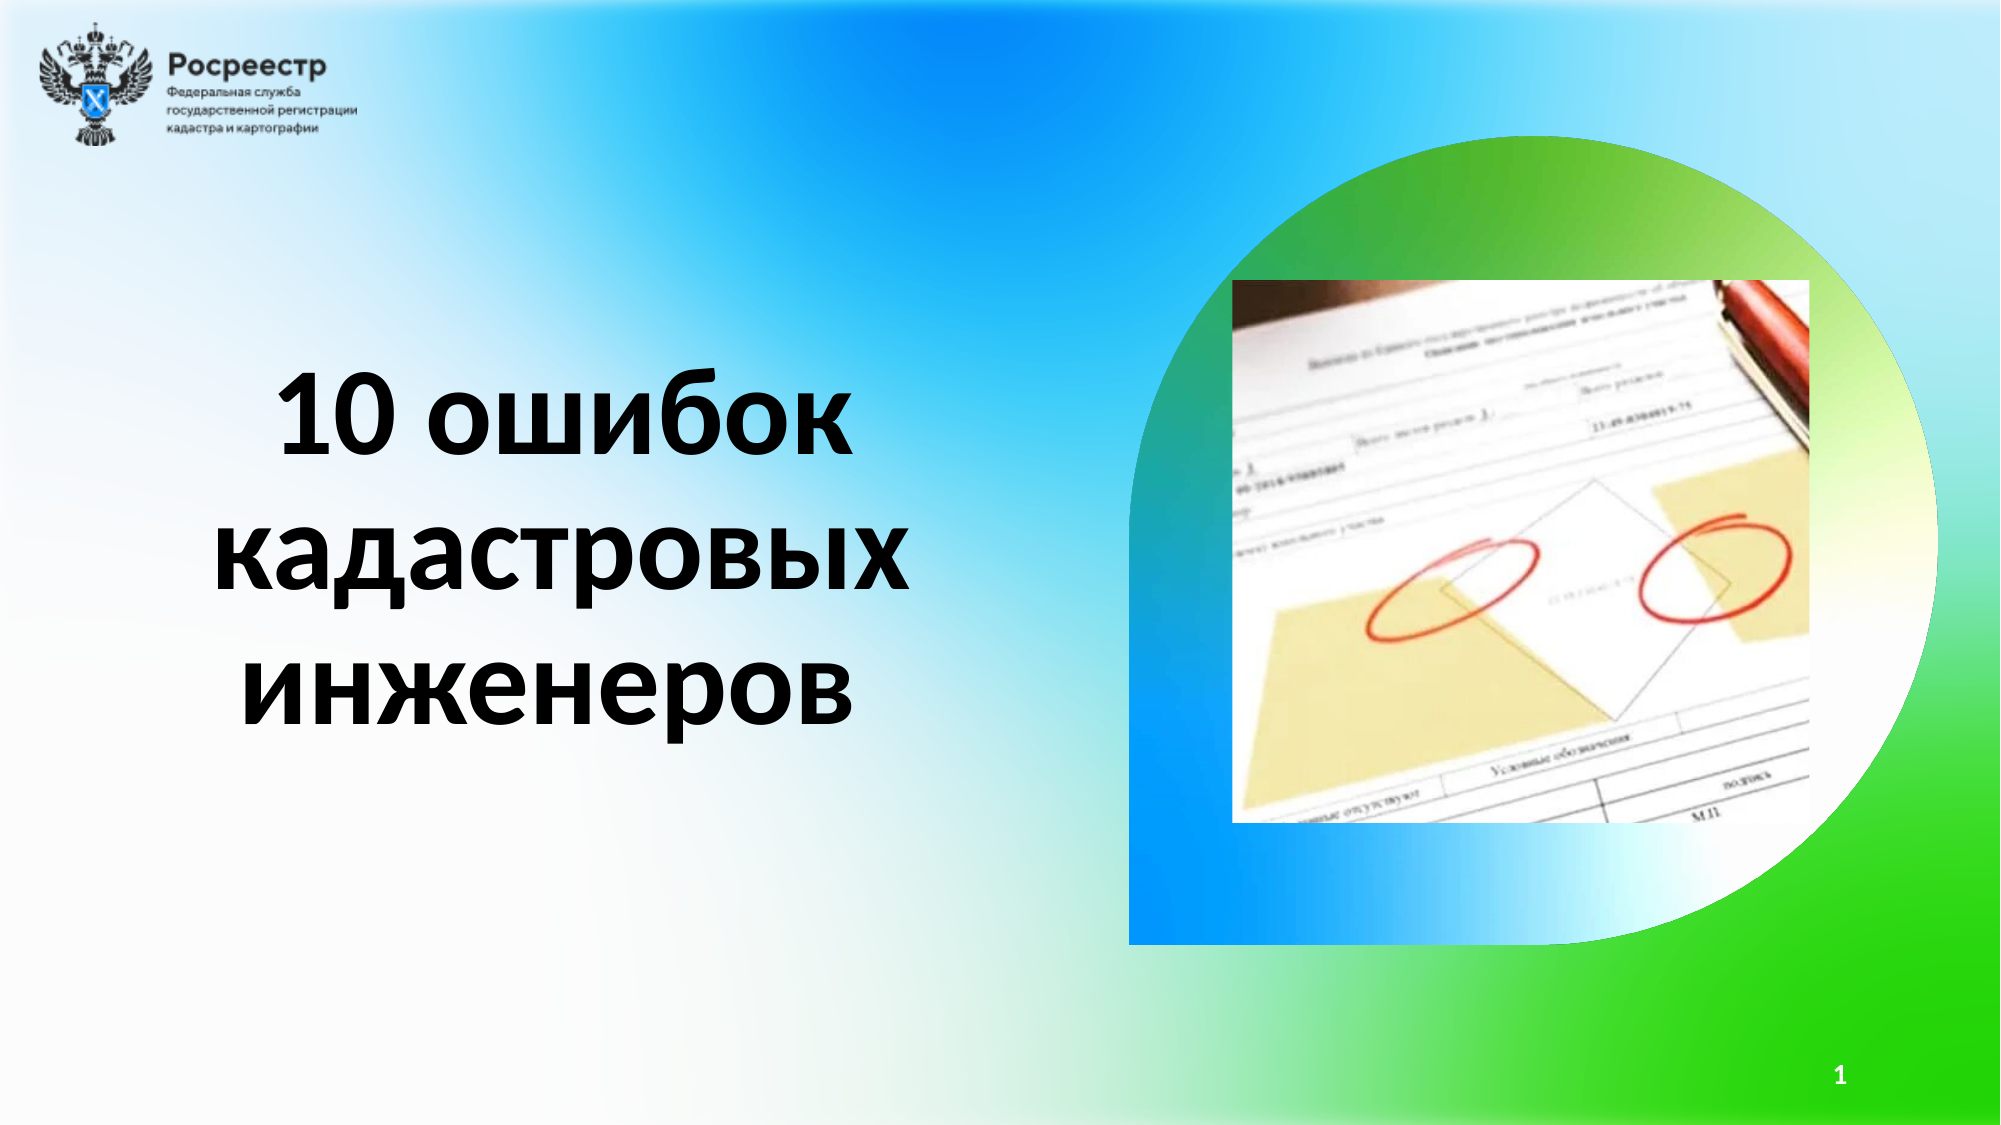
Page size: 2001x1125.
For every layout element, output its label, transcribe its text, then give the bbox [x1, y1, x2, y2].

slide_number 1 [1412, 1042, 1863, 1103]
title 10 ошибок кадастровых инженеров [69, 339, 1055, 893]
picture [0, 0, 2000, 1125]
